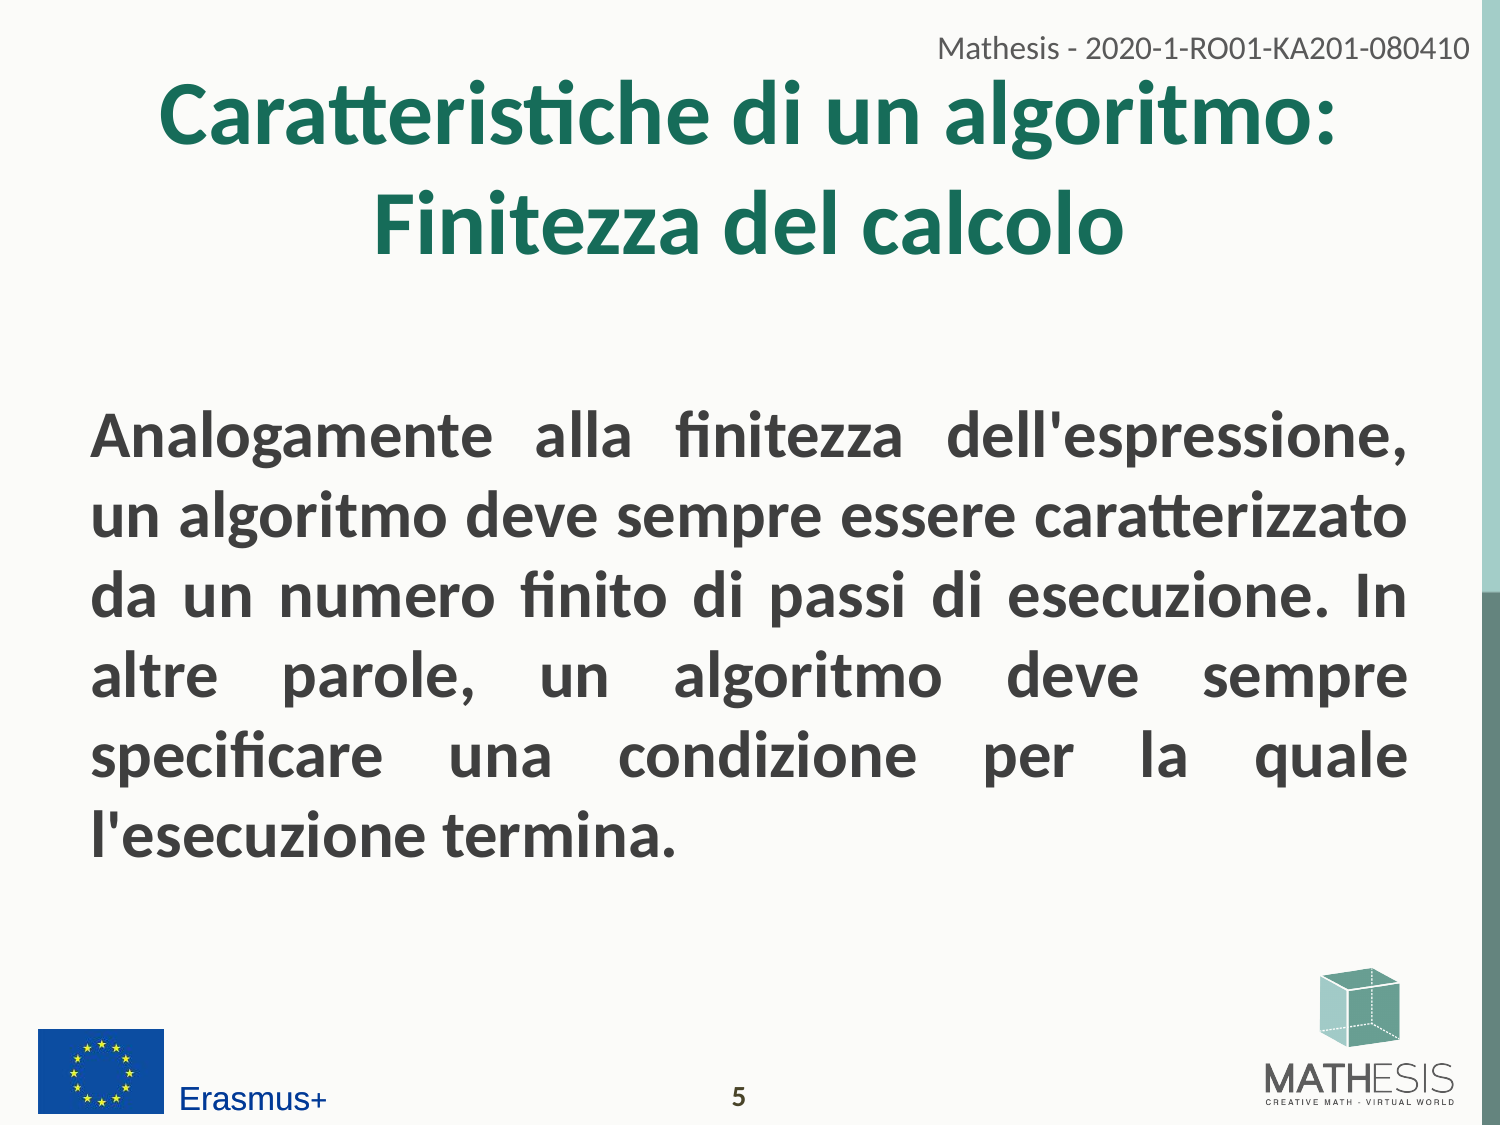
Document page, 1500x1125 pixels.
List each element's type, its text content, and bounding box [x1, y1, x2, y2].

list Analogamente alla finitezza dell'espressione, un algoritmo deve sempre essere caratterizzato da un numero finito di passi di esecuzione. In altre parole, un algoritmo deve sempre specificare una condizione per la quale l'esecuzione termina. [75, 383, 1425, 1093]
picture [38, 1029, 164, 1114]
title Caratteristiche di un algoritmo: Finitezza del calcolo [75, 45, 1425, 233]
